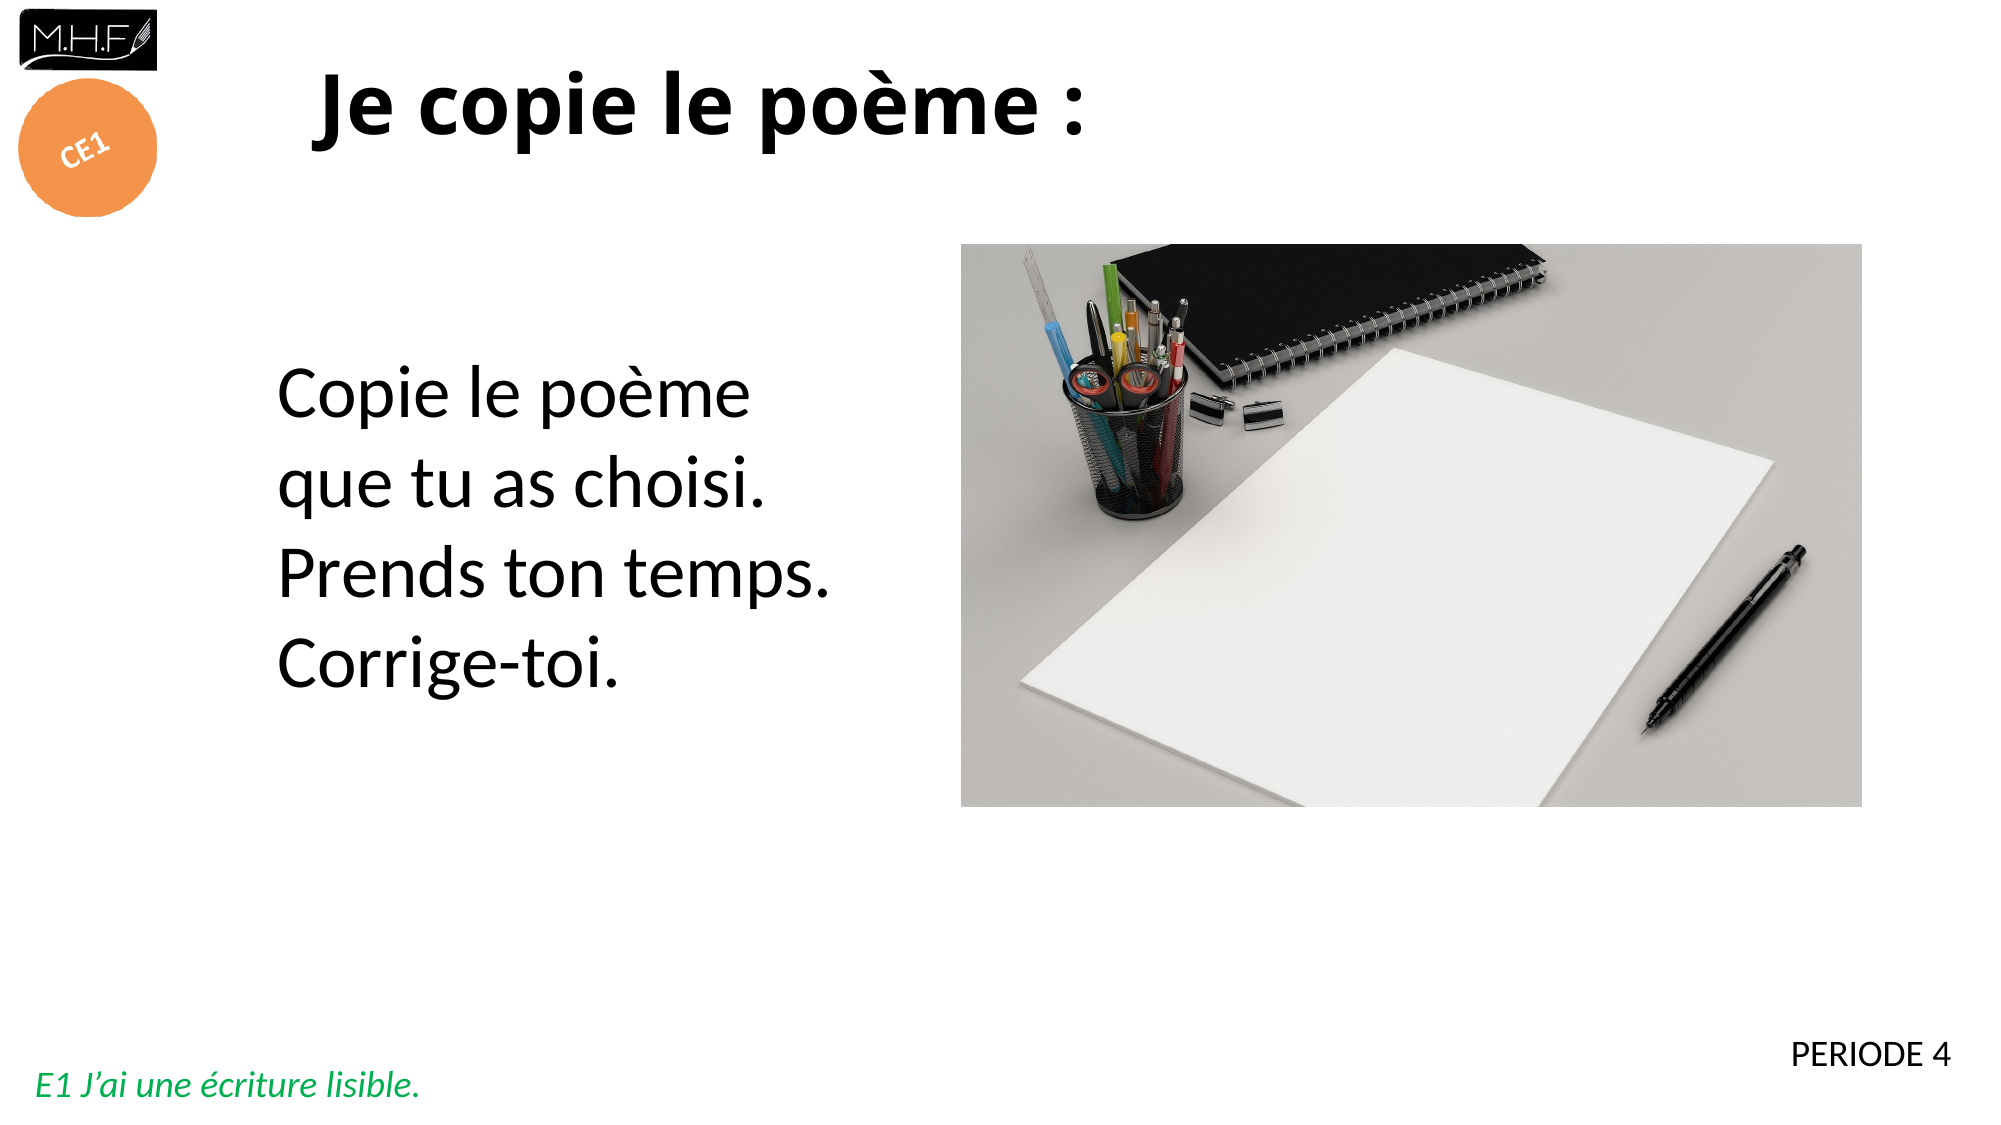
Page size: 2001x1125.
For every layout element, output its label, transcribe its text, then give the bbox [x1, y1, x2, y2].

text_box Copie le poème que tu as choisi. Prends ton temps. Corrige-toi. [262, 334, 889, 845]
text_box E1 J’ai une écriture lisible. [19, 1052, 646, 1125]
text_box Je copie le poème : [303, 7, 1549, 208]
picture [961, 244, 1862, 807]
picture [18, 78, 157, 218]
picture [16, 7, 157, 74]
text_box PERIODE 4 [1362, 1021, 1967, 1082]
